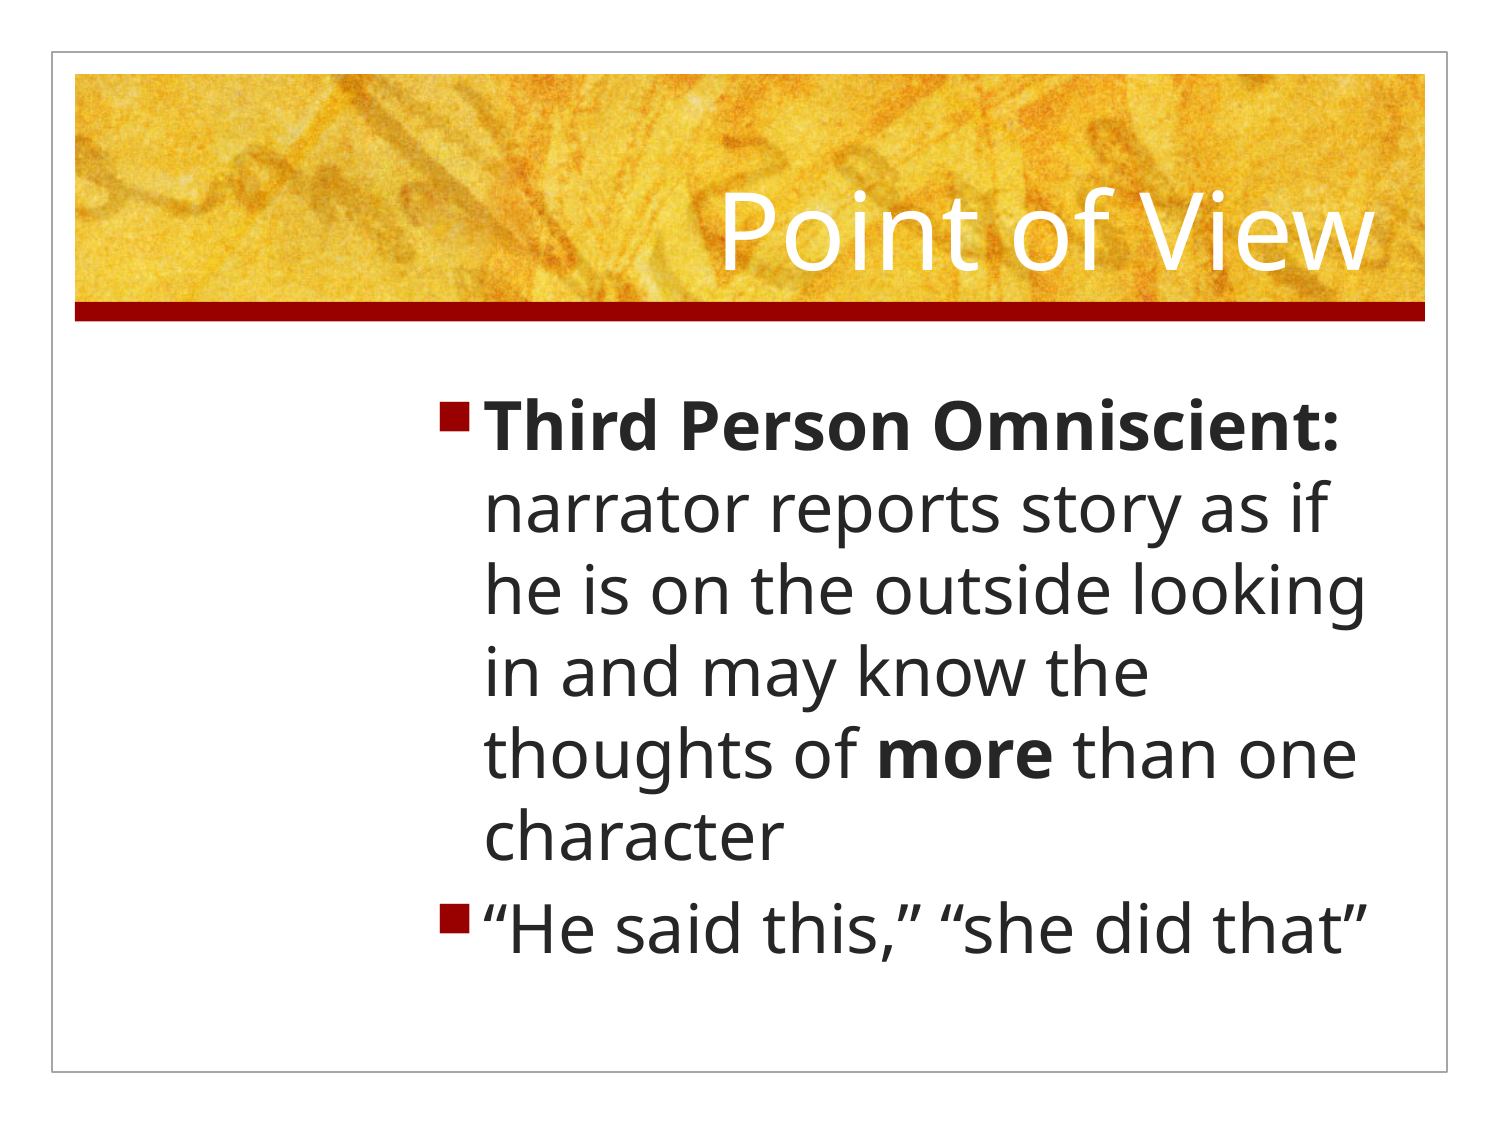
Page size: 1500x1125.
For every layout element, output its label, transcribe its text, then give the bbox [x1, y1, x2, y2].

picture [75, 74, 1425, 301]
title Point of View [108, 74, 1392, 292]
list Third Person Omniscient: narrator reports story as if he is on the outside looking in and may know the thoughts of more than one character “He said this,” “she did that” [375, 375, 1392, 1005]
